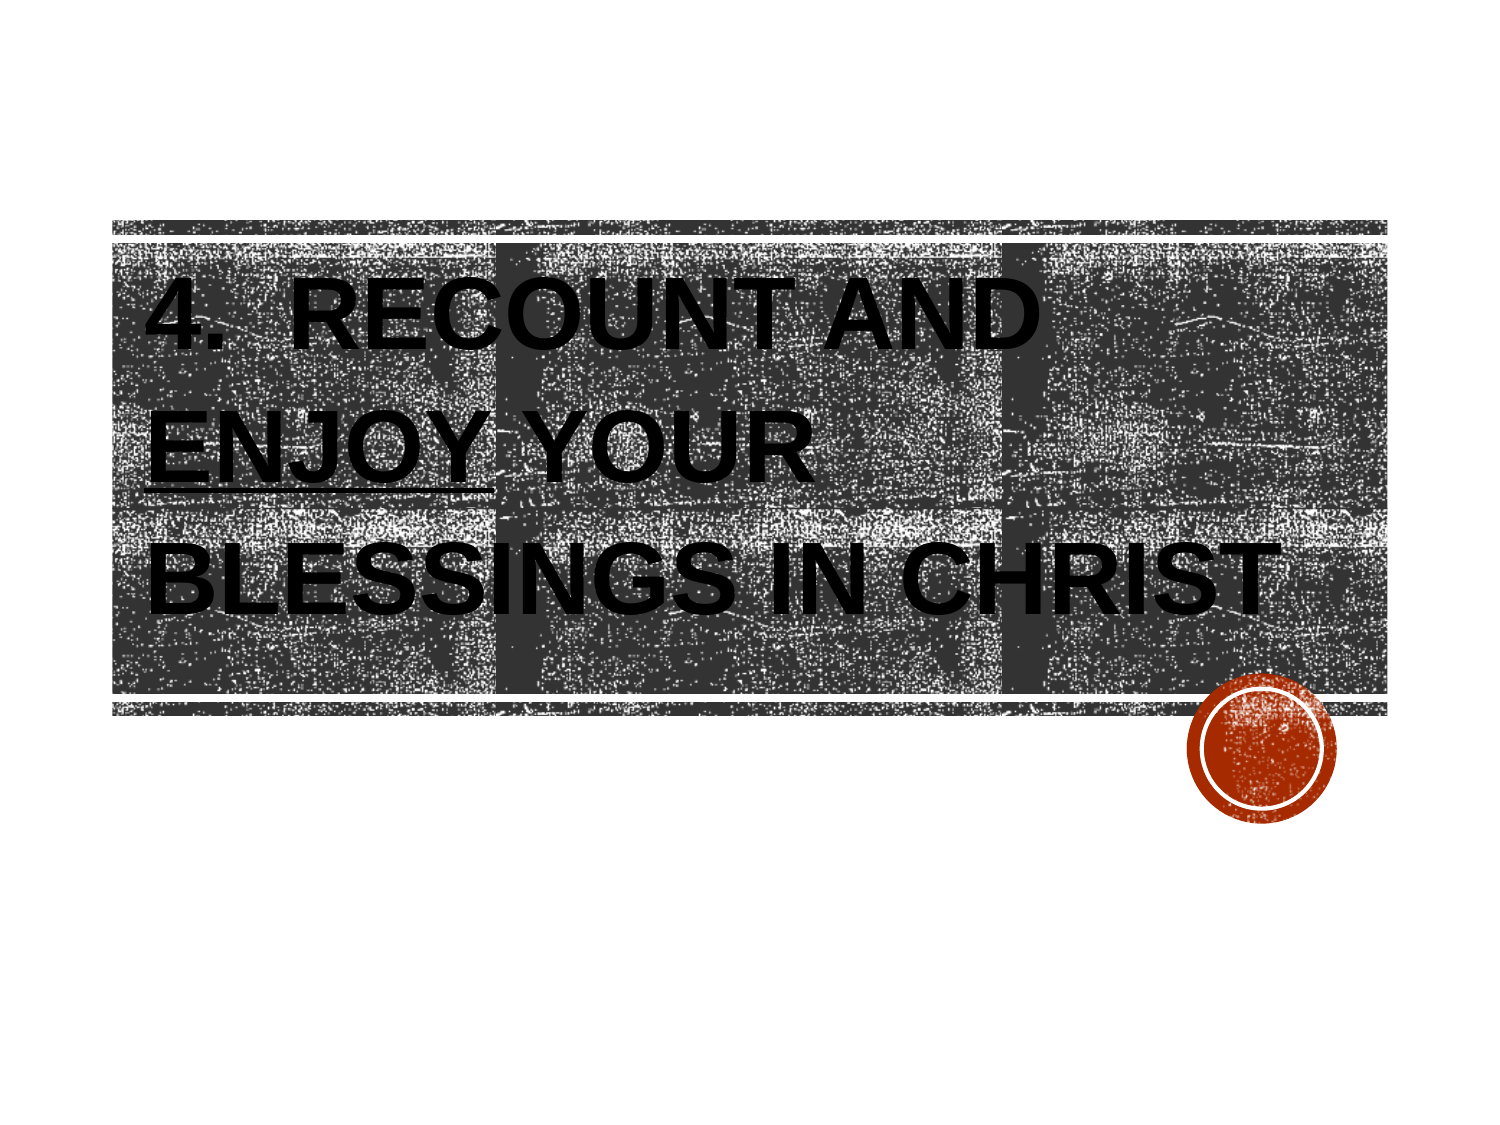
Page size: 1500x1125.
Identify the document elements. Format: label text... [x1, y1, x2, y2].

text_box 4. RECOUNT AND ENJOY YOUR BLESSINGS IN CHRIST [129, 230, 1391, 643]
